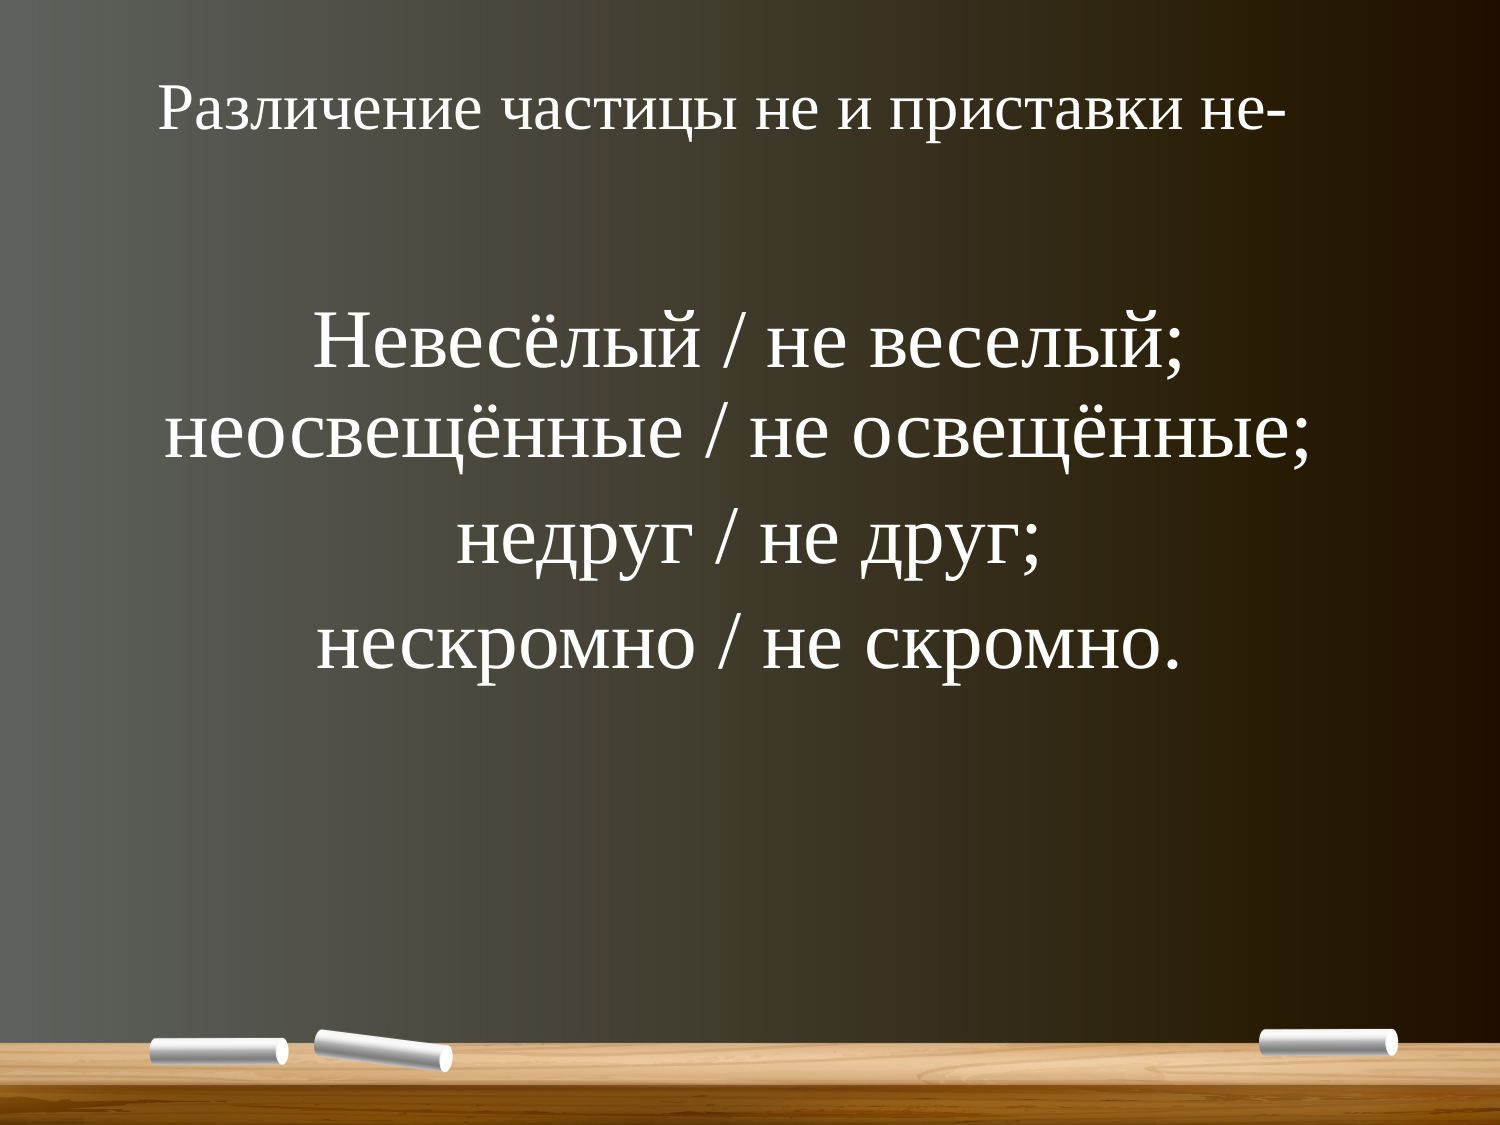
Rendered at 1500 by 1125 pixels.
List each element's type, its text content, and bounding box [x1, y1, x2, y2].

list Невесёлый / не веселый; неосвещённые / не освещённые; недруг / не друг; нескромно / не скромно. [103, 172, 1397, 1014]
title Различение частицы не и приставки не- [76, 66, 1371, 149]
picture [0, 0, 1500, 1125]
